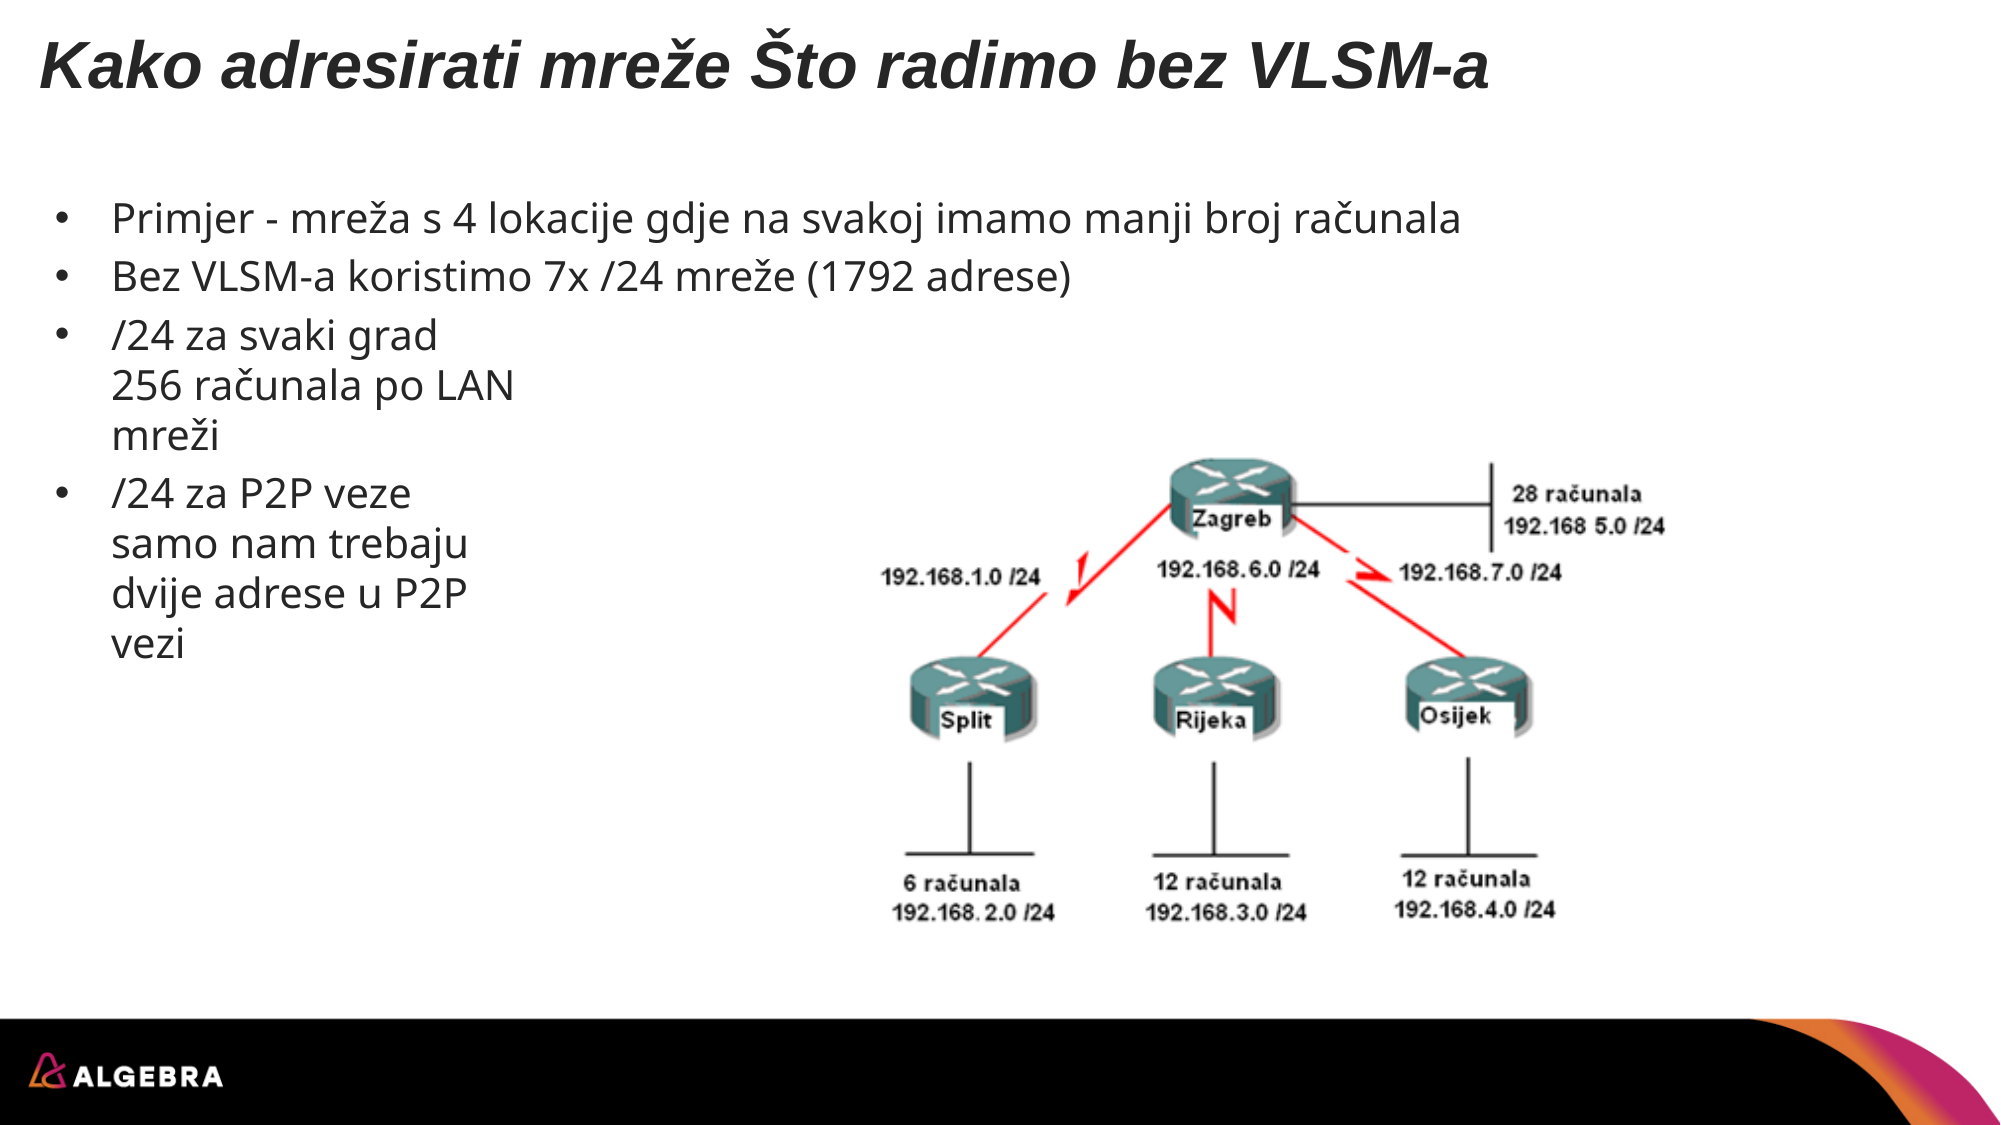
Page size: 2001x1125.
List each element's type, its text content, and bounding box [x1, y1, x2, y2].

text_box Primjer - mreža s 4 lokacije gdje na svakoj imamo manji broj računala Bez VLSM-a koristimo 7x /24 mreže (1792 adrese) /24 za svaki grad 256 računala po LAN mreži /24 za P2P veze samo nam trebaju dvije adrese u P2P vezi [39, 184, 1768, 733]
picture [0, 0, 2001, 1125]
title Kako adresirati mreže Što radimo bez VLSM-a [39, 23, 1989, 200]
